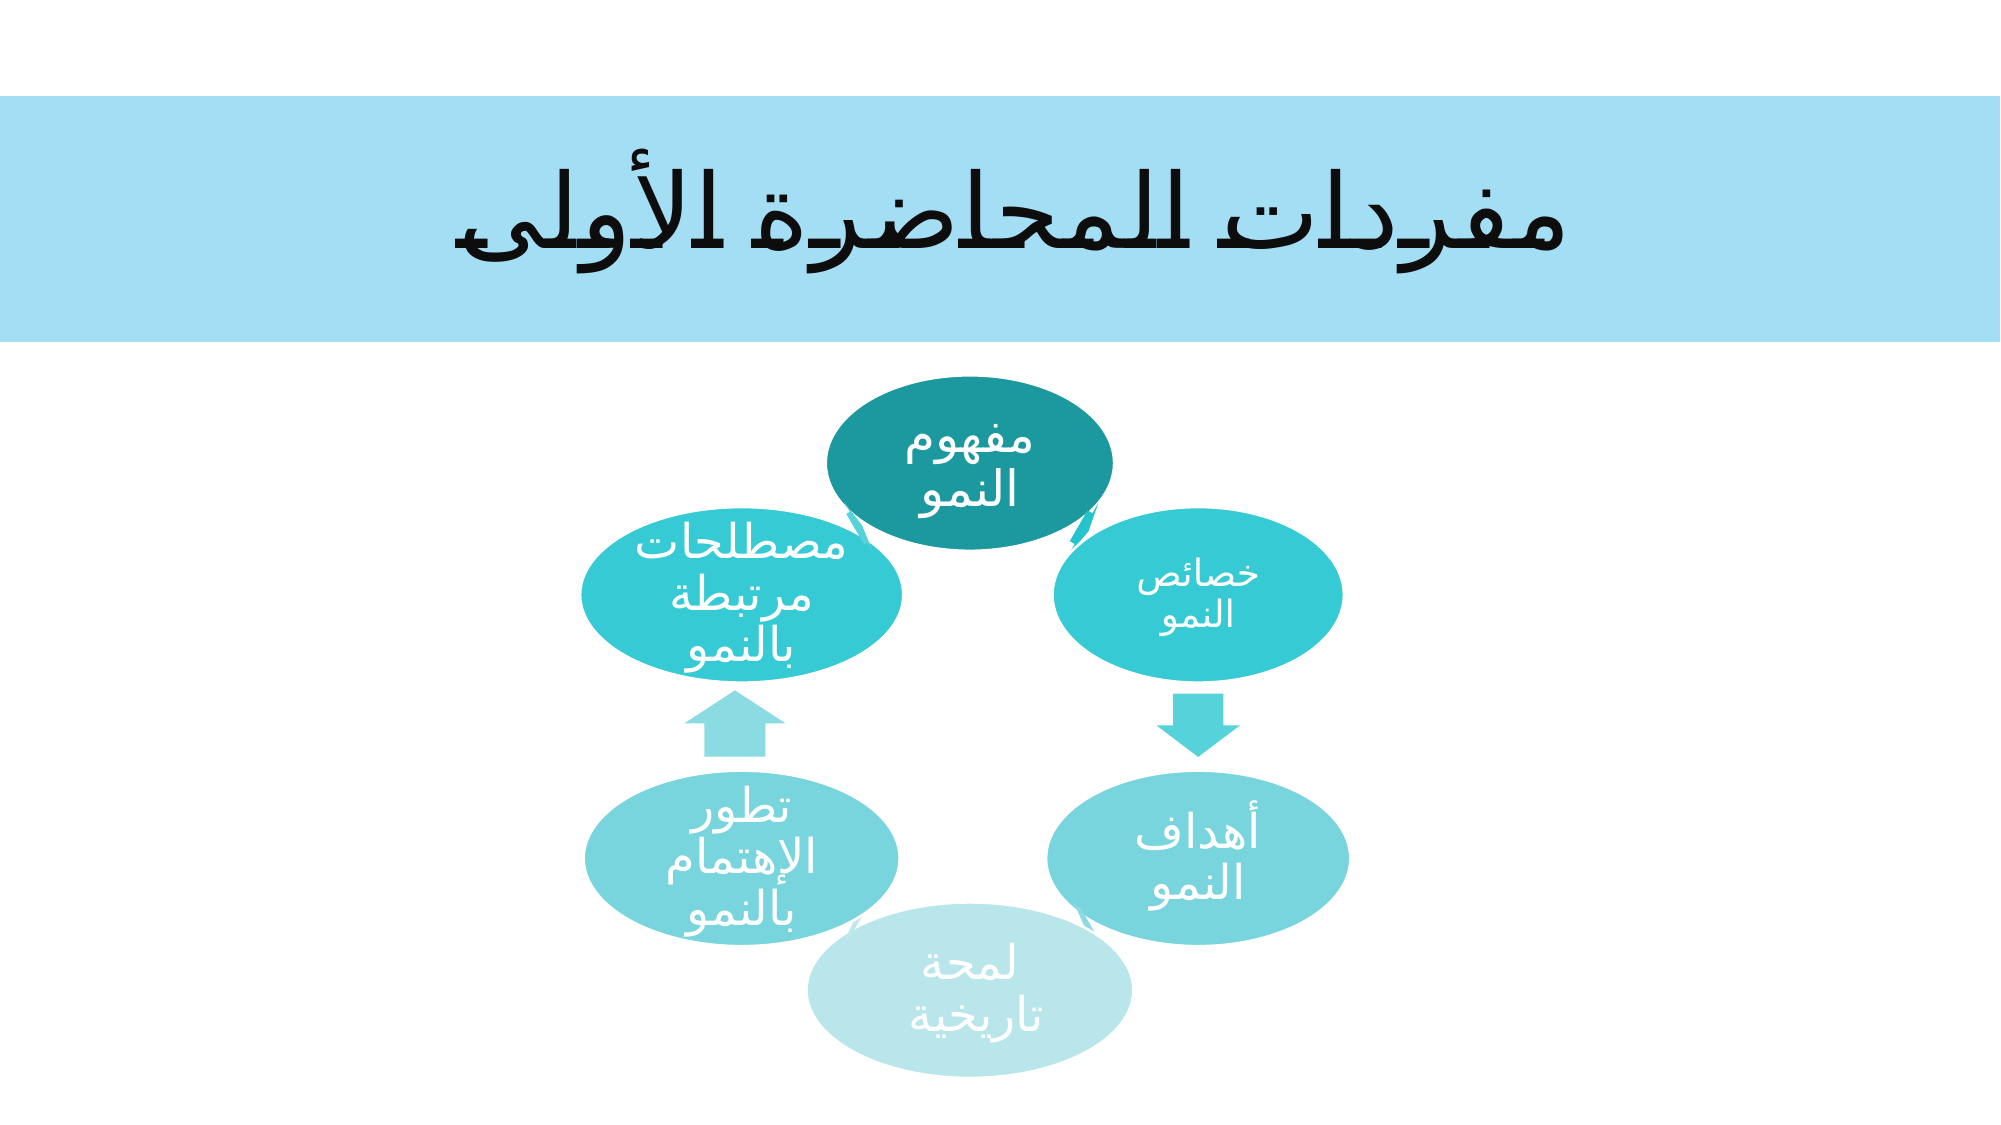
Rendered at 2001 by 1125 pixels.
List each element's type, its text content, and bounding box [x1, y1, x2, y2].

title مفردات المحاضرة الأولى [0, 96, 2000, 342]
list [167, 374, 1763, 1079]
